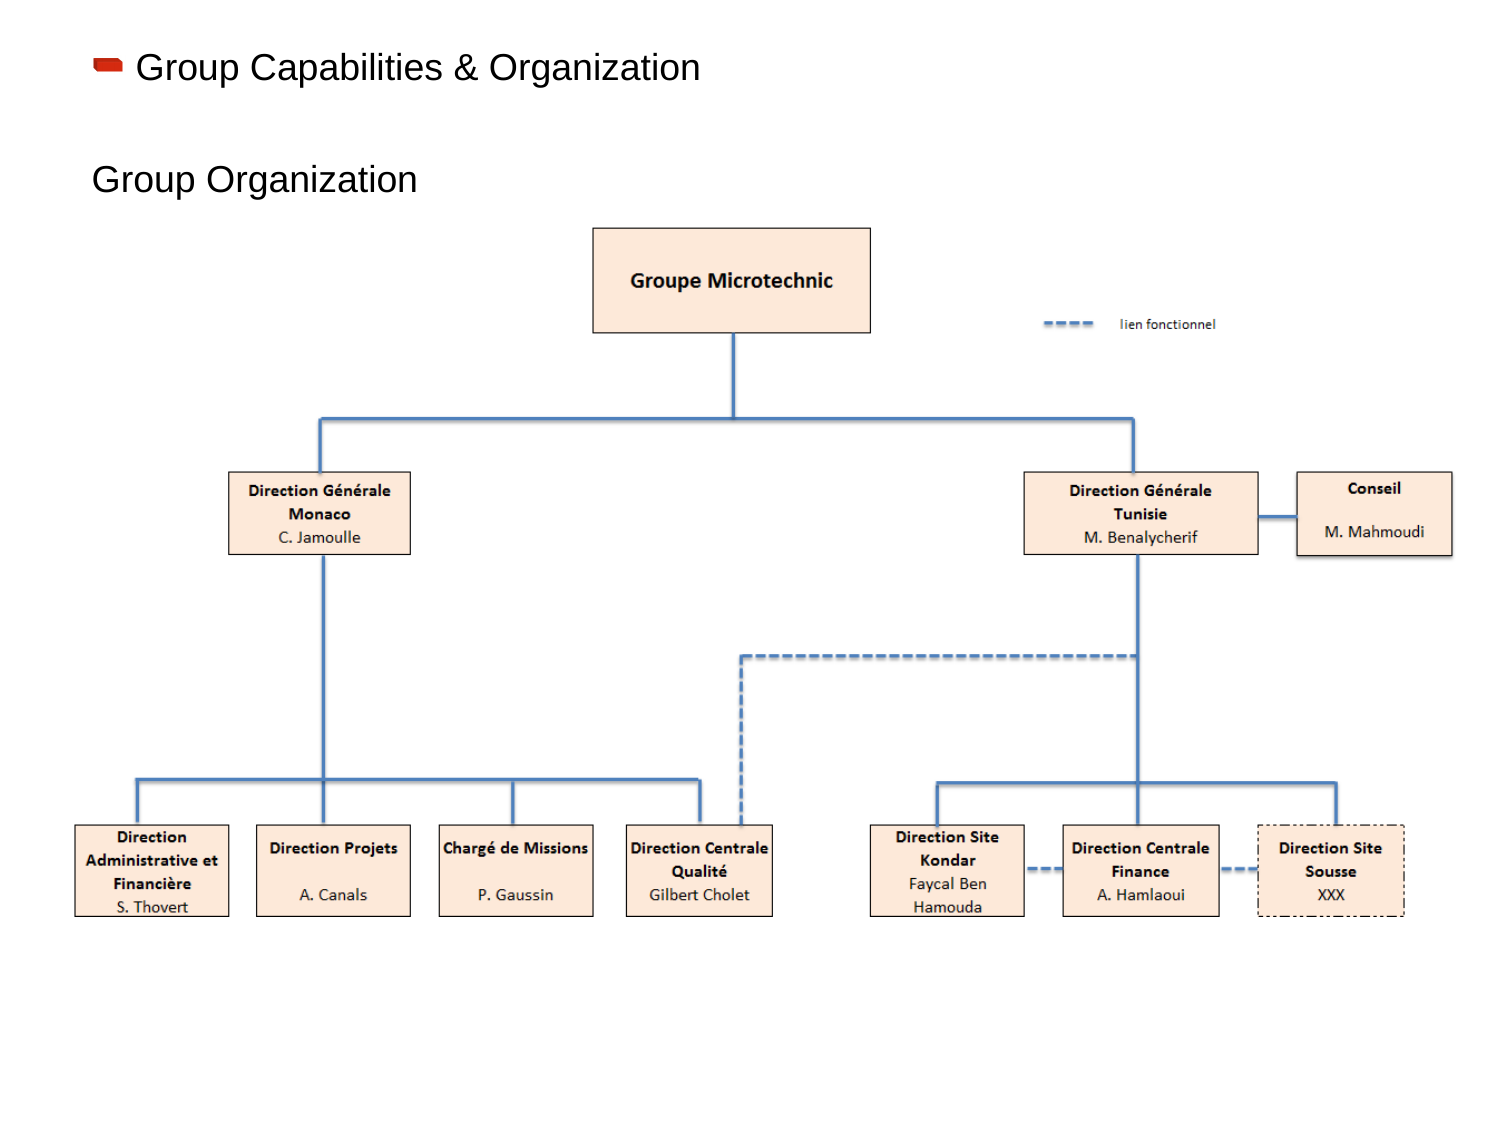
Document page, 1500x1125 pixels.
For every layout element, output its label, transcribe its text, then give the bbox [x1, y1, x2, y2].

picture [50, 207, 1457, 918]
text_box Group Capabilities & Organization [76, 35, 1105, 95]
picture [91, 55, 126, 75]
text_box Group Organization [76, 147, 1105, 206]
